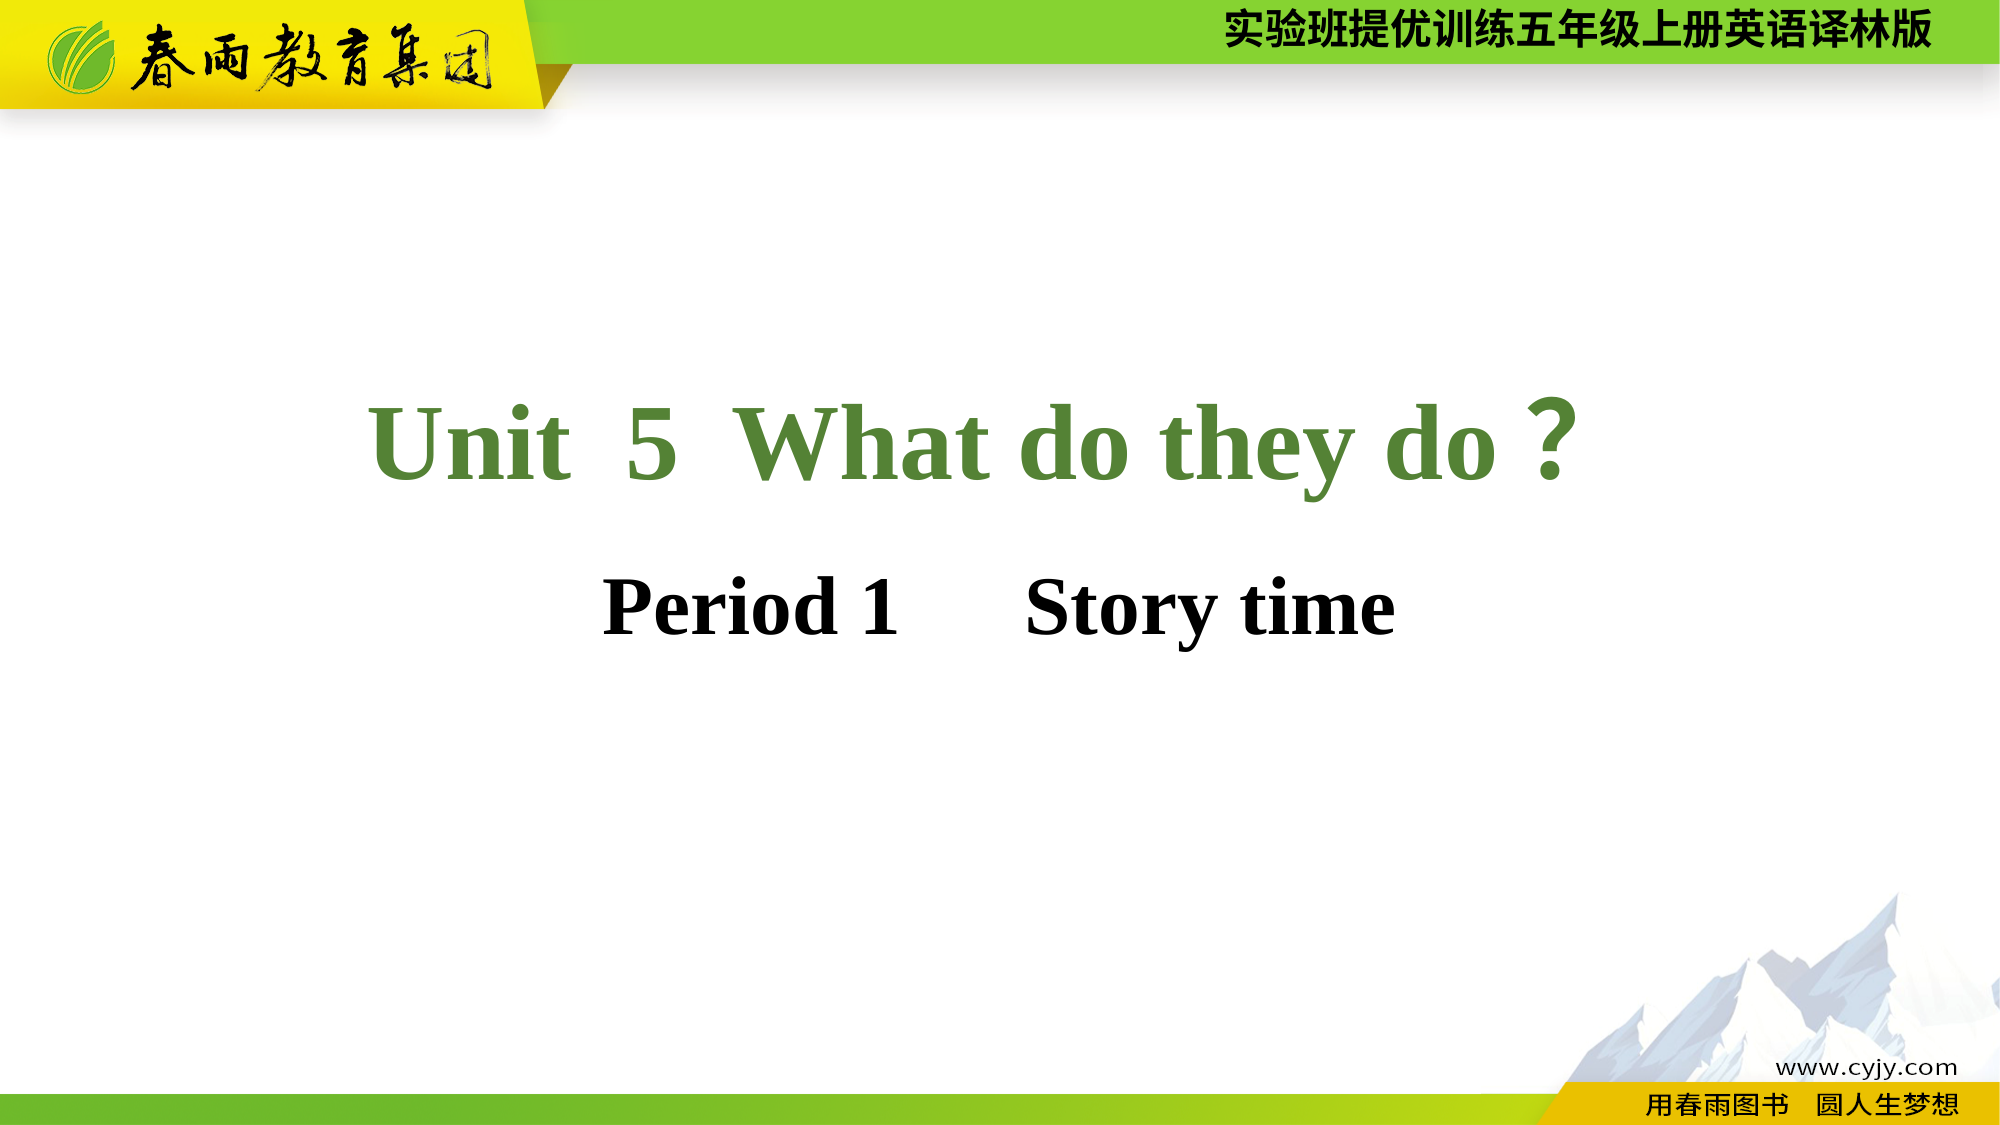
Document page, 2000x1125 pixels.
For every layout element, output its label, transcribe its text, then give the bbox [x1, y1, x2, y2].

picture [0, 0, 2000, 298]
text_box Unit 5 What do they do？ Period 1 Story time [0, 298, 2000, 659]
picture [0, 659, 2000, 1125]
